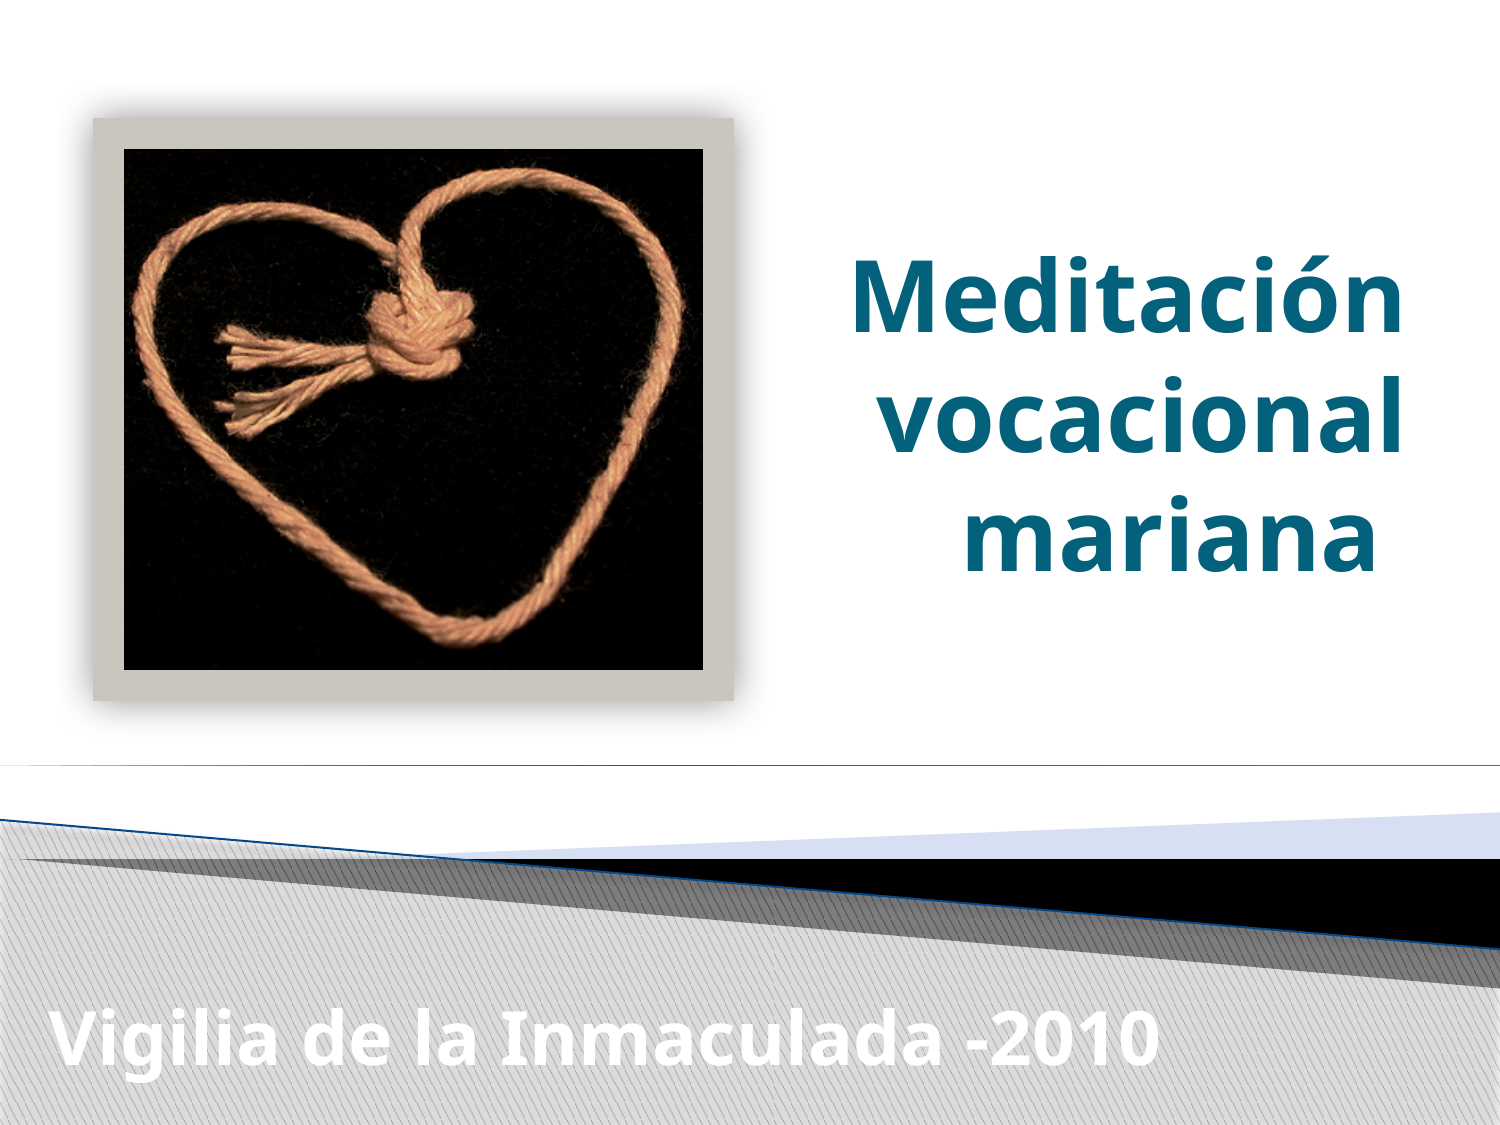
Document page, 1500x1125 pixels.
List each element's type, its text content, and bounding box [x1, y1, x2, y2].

picture [123, 148, 703, 670]
picture [5, 859, 1500, 989]
subtitle Vigilia de la Inmaculada -2010 [41, 982, 1187, 1125]
title Meditación vocacional mariana [761, 137, 1423, 600]
